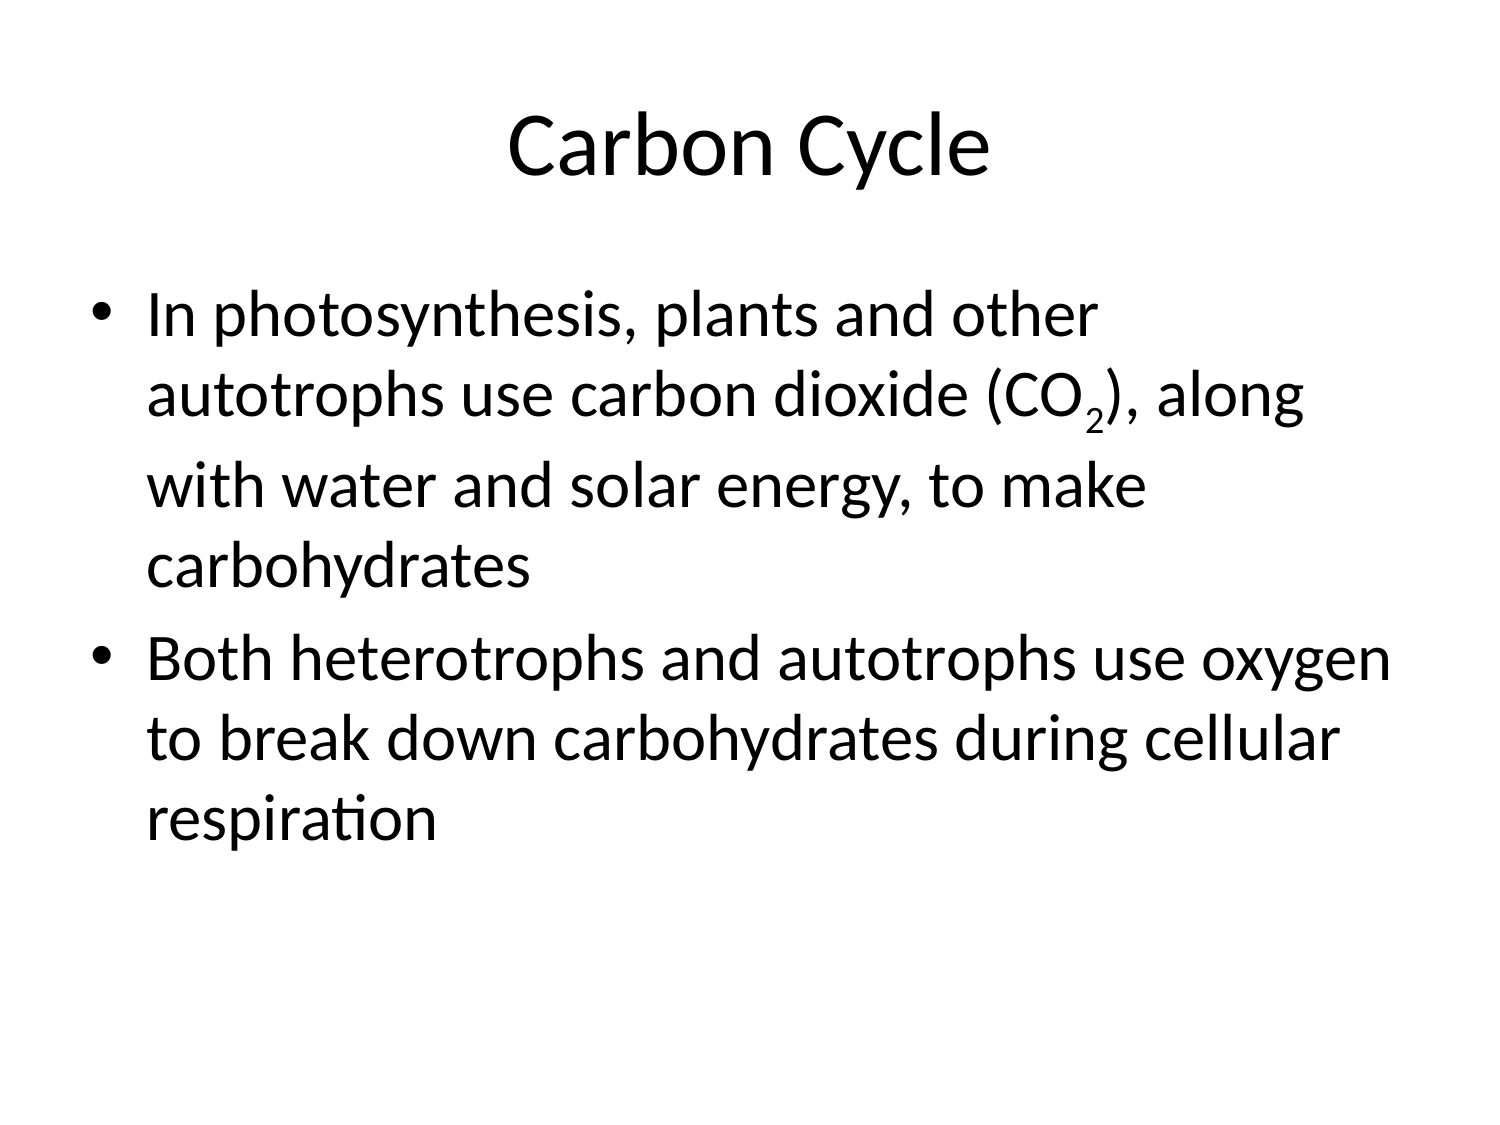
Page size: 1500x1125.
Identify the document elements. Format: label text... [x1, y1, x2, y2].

list In photosynthesis, plants and other autotrophs use carbon dioxide (CO2), along with water and solar energy, to make carbohydrates Both heterotrophs and autotrophs use oxygen to break down carbohydrates during cellular respiration [75, 262, 1425, 1005]
title Carbon Cycle [75, 45, 1425, 233]
